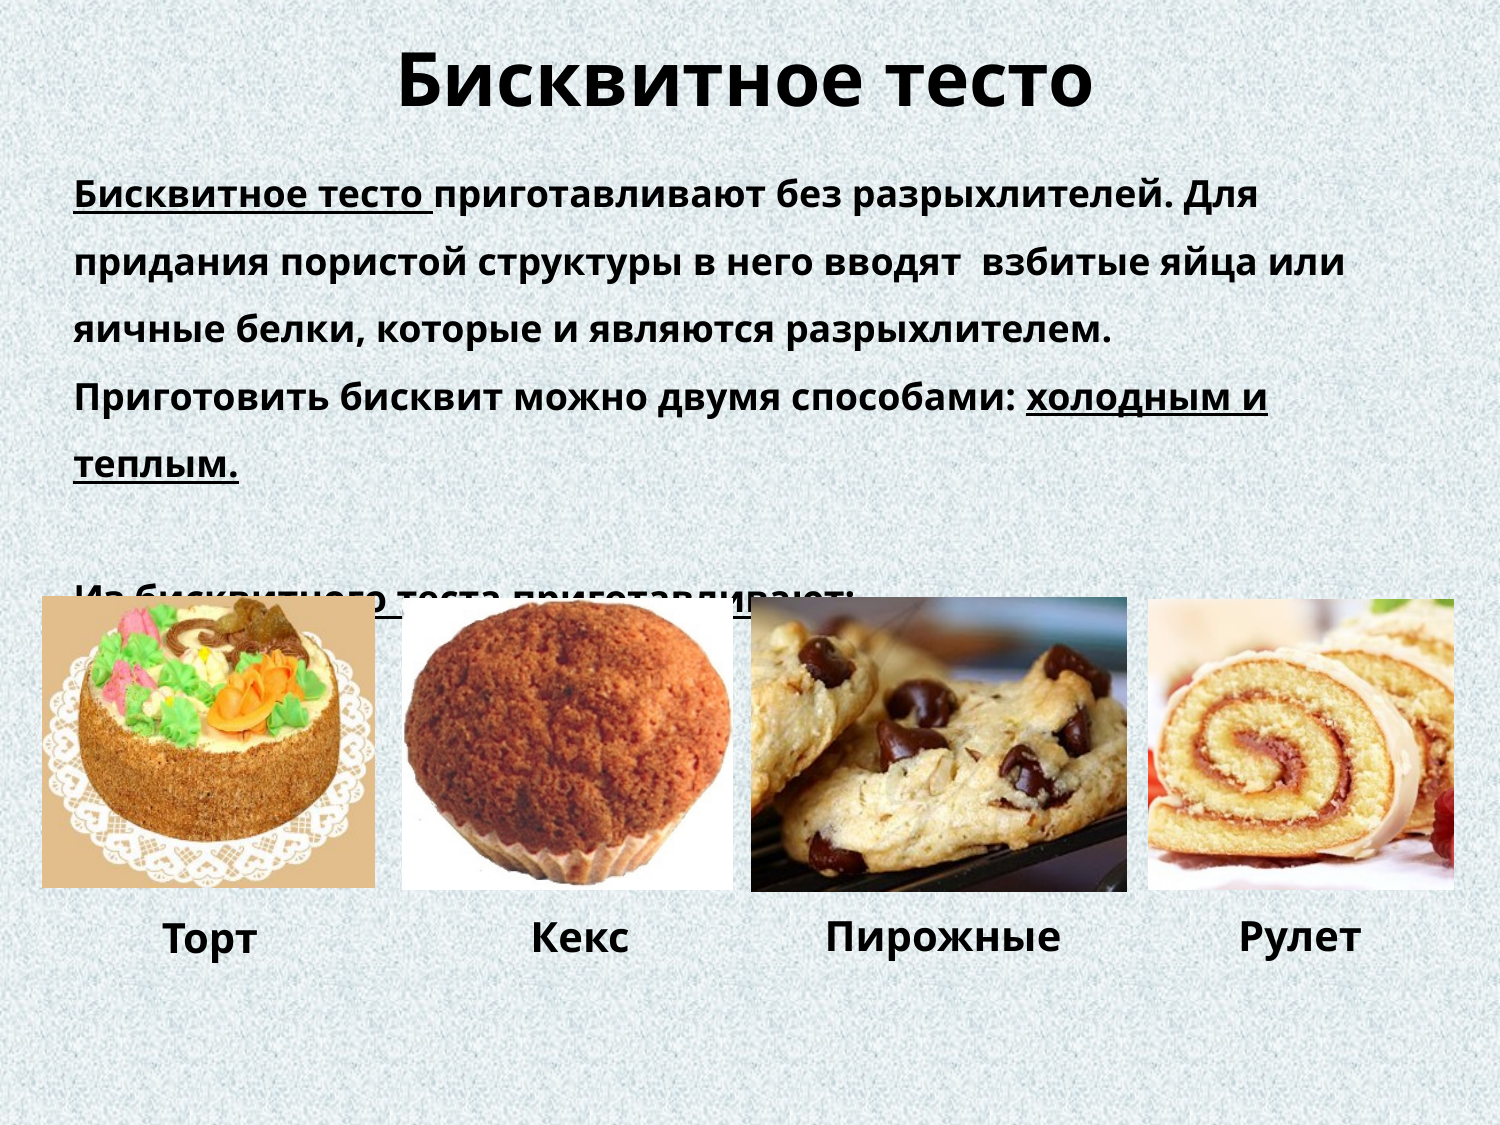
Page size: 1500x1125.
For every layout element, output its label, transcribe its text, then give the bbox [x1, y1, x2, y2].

title Бисквитное тесто [70, 0, 1421, 153]
text_box Кекс [515, 903, 645, 969]
text_box Бисквитное тесто приготавливают без разрыхлителей. Для придания пористой структуры в него вводят взбитые яйца или яичные белки, которые и являются разрыхлителем. Приготовить бисквит можно двумя способами: холодным и теплым. Из бисквитного теста приготавливают: [58, 140, 1442, 628]
text_box Пирожные [809, 902, 1088, 968]
text_box Рулет [1223, 902, 1378, 968]
text_box Торт [147, 904, 284, 969]
picture [0, 0, 1500, 1125]
